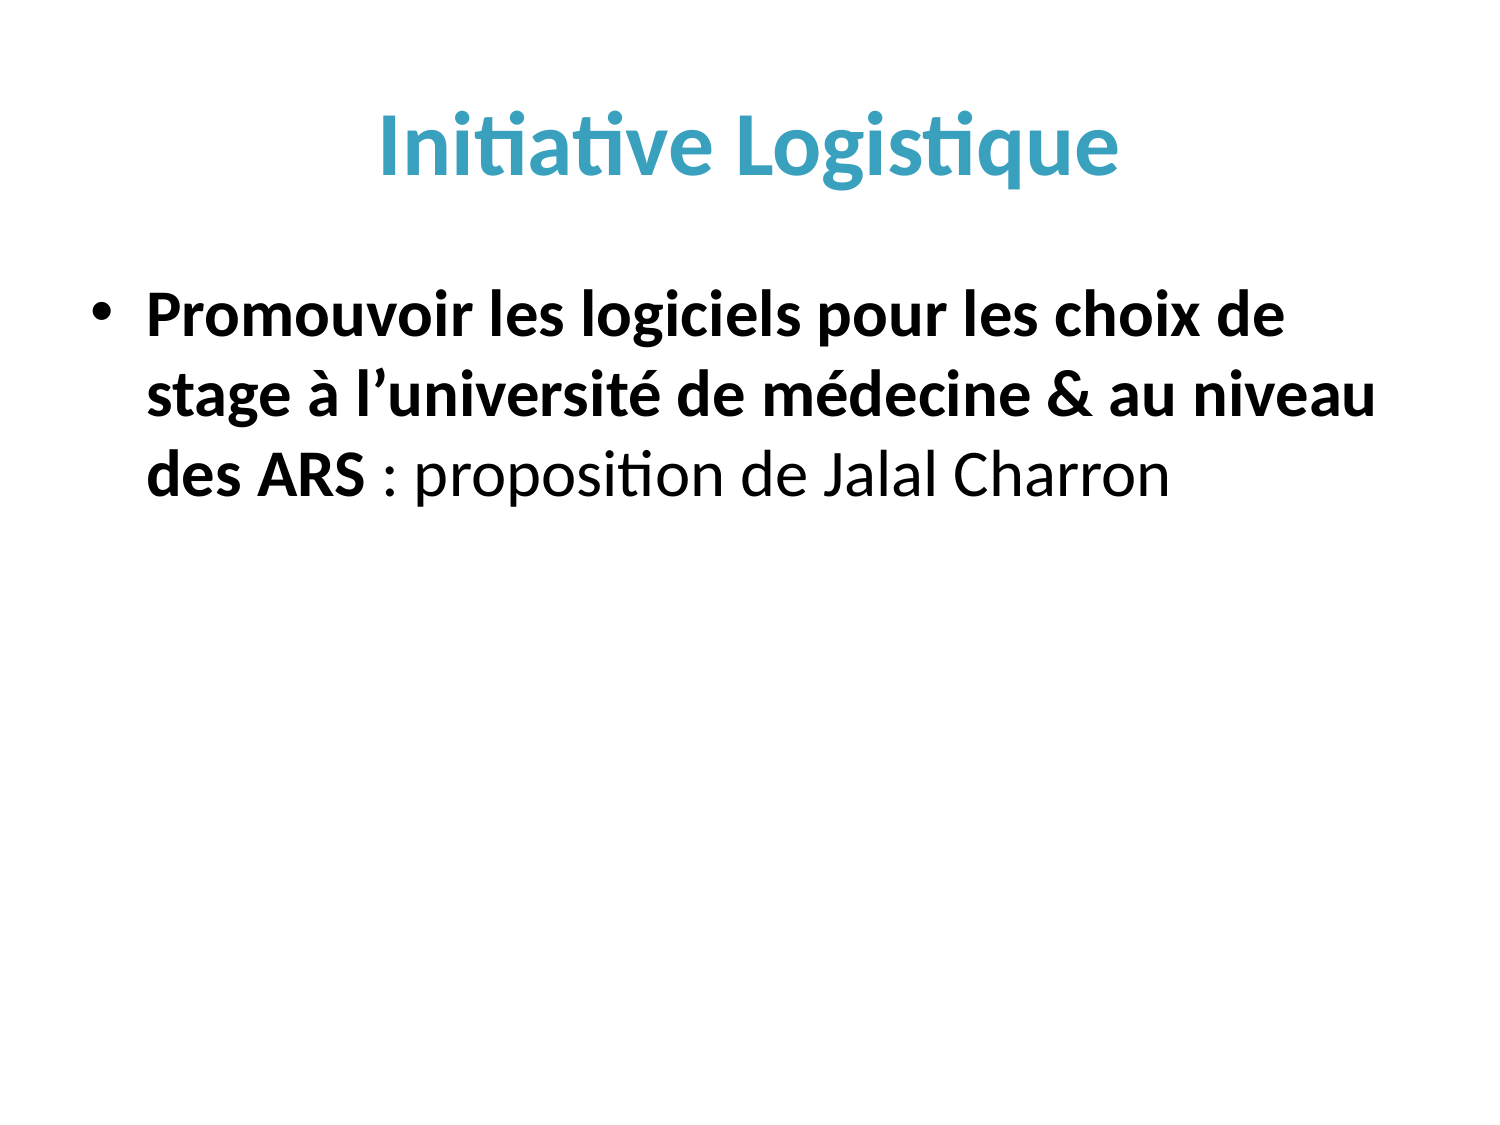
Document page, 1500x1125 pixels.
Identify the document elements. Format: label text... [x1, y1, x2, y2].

list Promouvoir les logiciels pour les choix de stage à l’université de médecine & au niveau des ARS : proposition de Jalal Charron [75, 262, 1425, 1005]
title Initiative Logistique [75, 45, 1425, 233]
